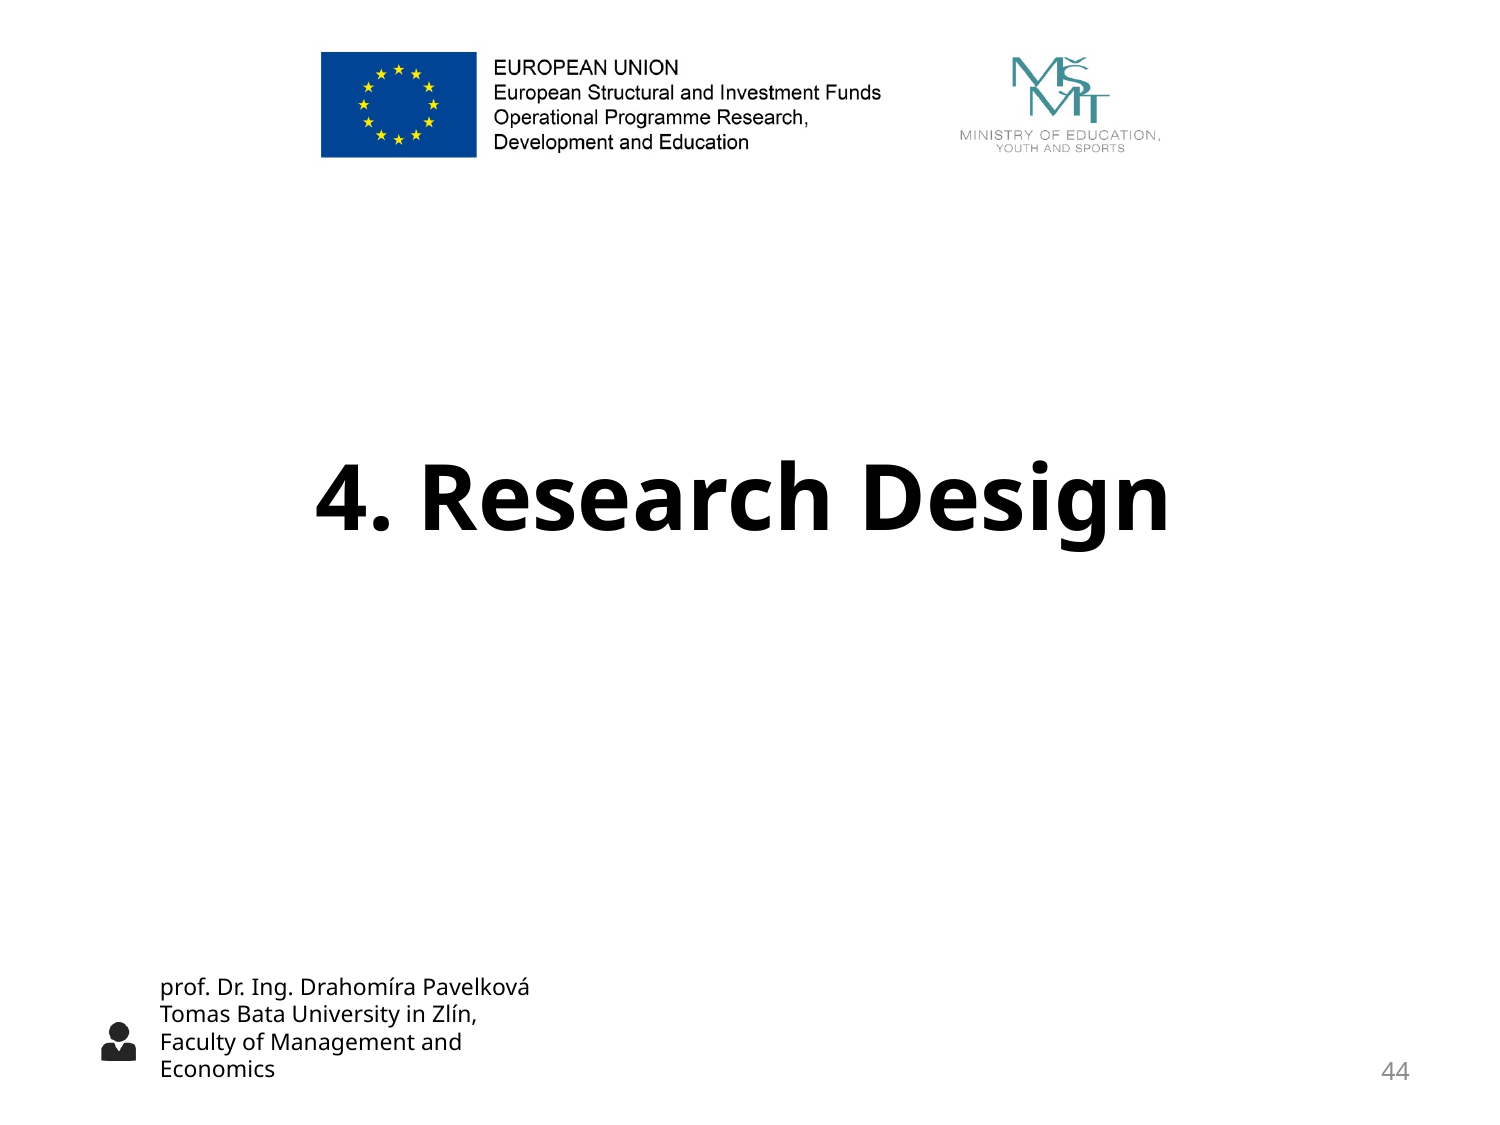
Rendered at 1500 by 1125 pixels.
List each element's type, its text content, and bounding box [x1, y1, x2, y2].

picture [268, 0, 1212, 210]
slide_number 44 [1074, 1042, 1425, 1103]
title 4. Research Design [112, 373, 1376, 615]
footer prof. Dr. Ing. Drahomíra Pavelková Tomas Bata University in Zlín, Faculty of Management and Economics [145, 999, 597, 1083]
picture [101, 1021, 136, 1062]
